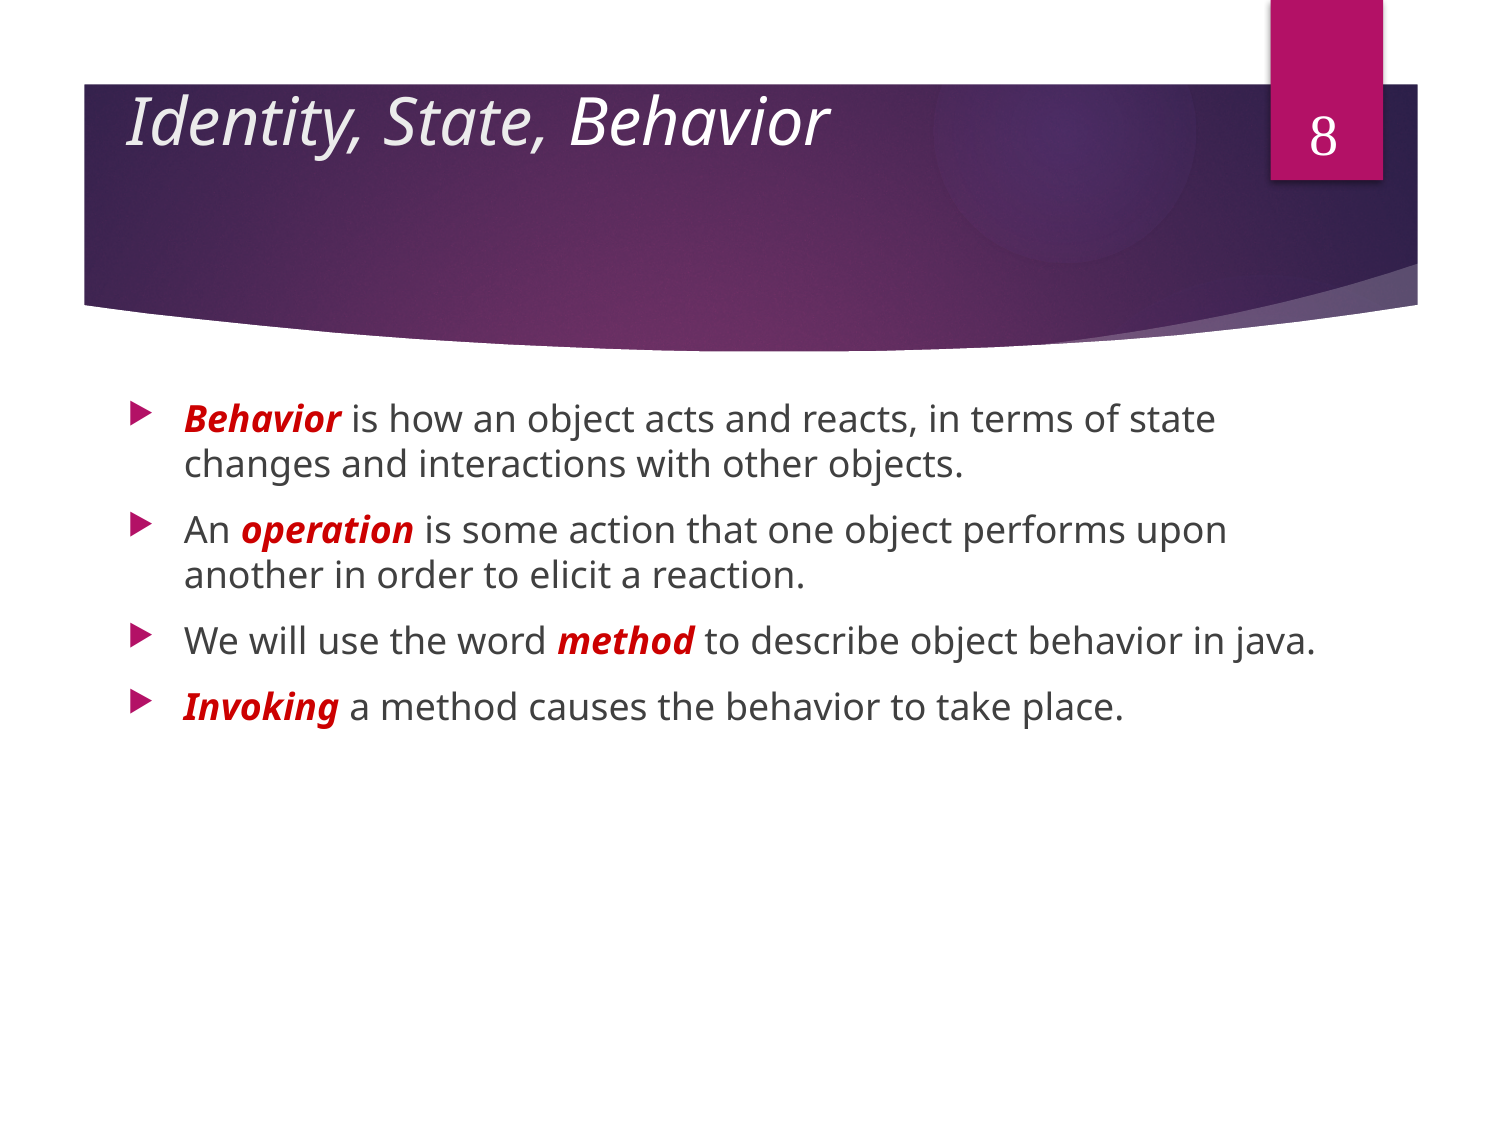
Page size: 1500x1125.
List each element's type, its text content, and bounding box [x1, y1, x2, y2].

slide_number 8 [1259, 48, 1390, 175]
list Behavior is how an object acts and reacts, in terms of state changes and interactions with other objects. An operation is some action that one object performs upon another in order to elicit a reaction. We will use the word method to describe object behavior in java. Invoking a method causes the behavior to take place. [112, 387, 1388, 1125]
title Identity, State, Behavior [112, 24, 1388, 213]
